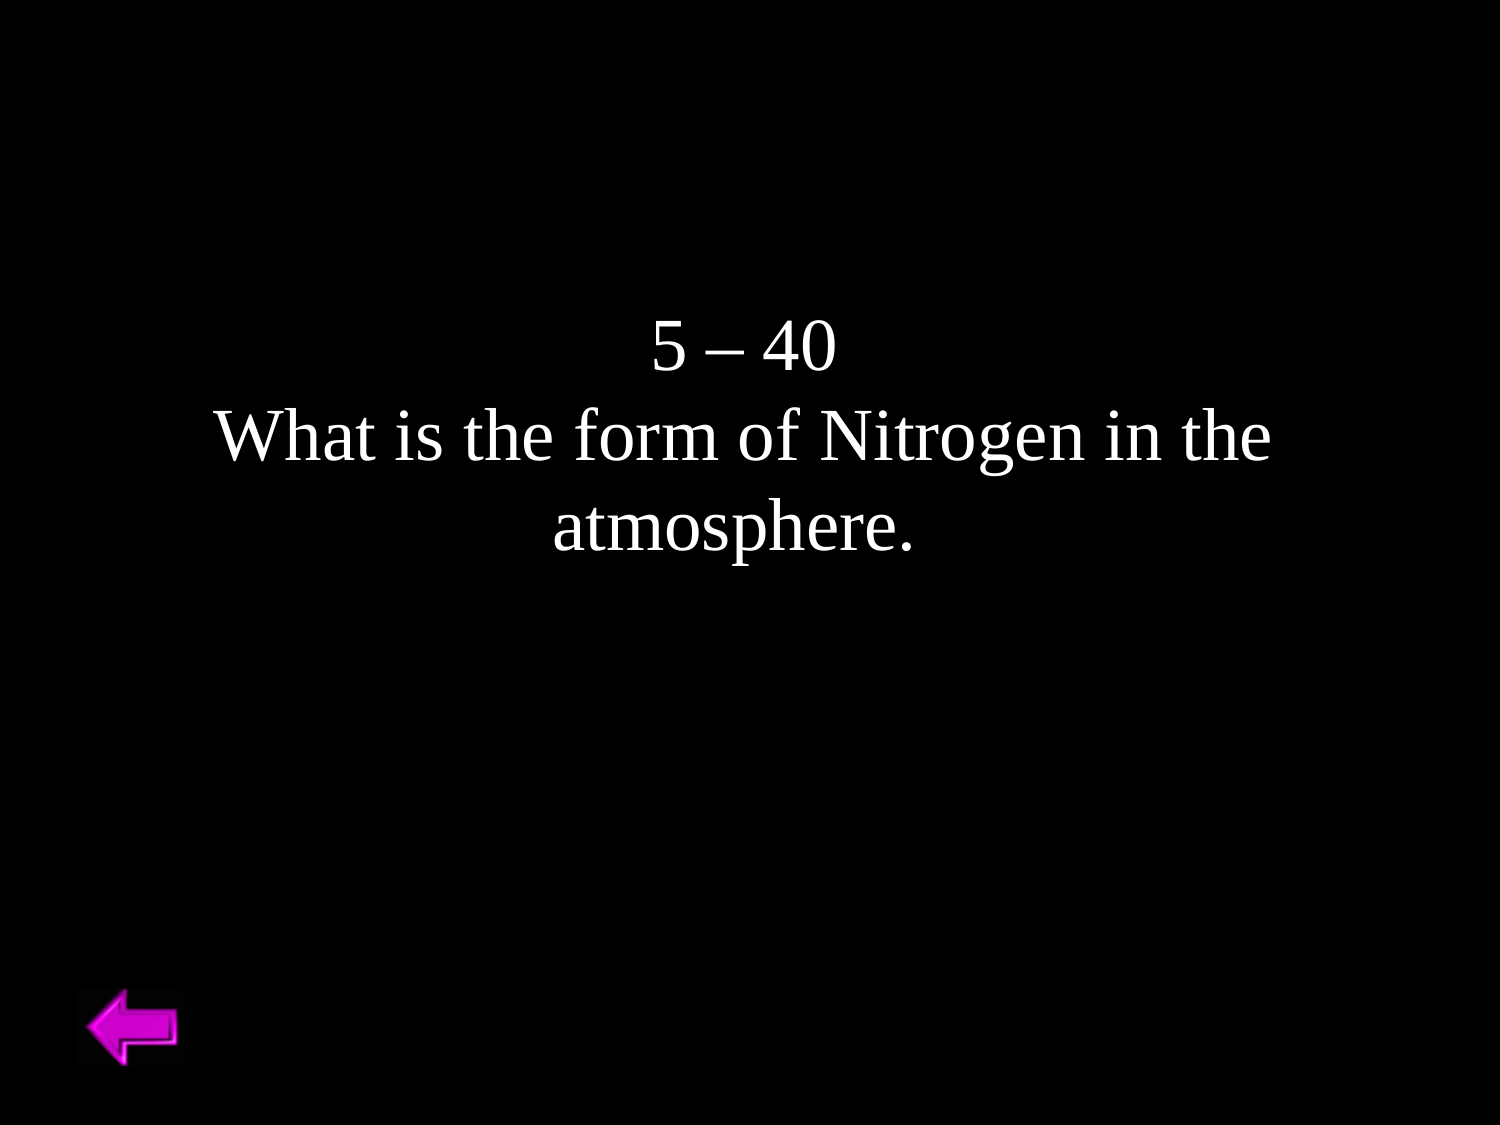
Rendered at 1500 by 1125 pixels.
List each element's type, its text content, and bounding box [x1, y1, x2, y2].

text_box 5 – 40 What is the form of Nitrogen in the atmosphere. [12, 288, 1475, 574]
picture [74, 987, 183, 1066]
